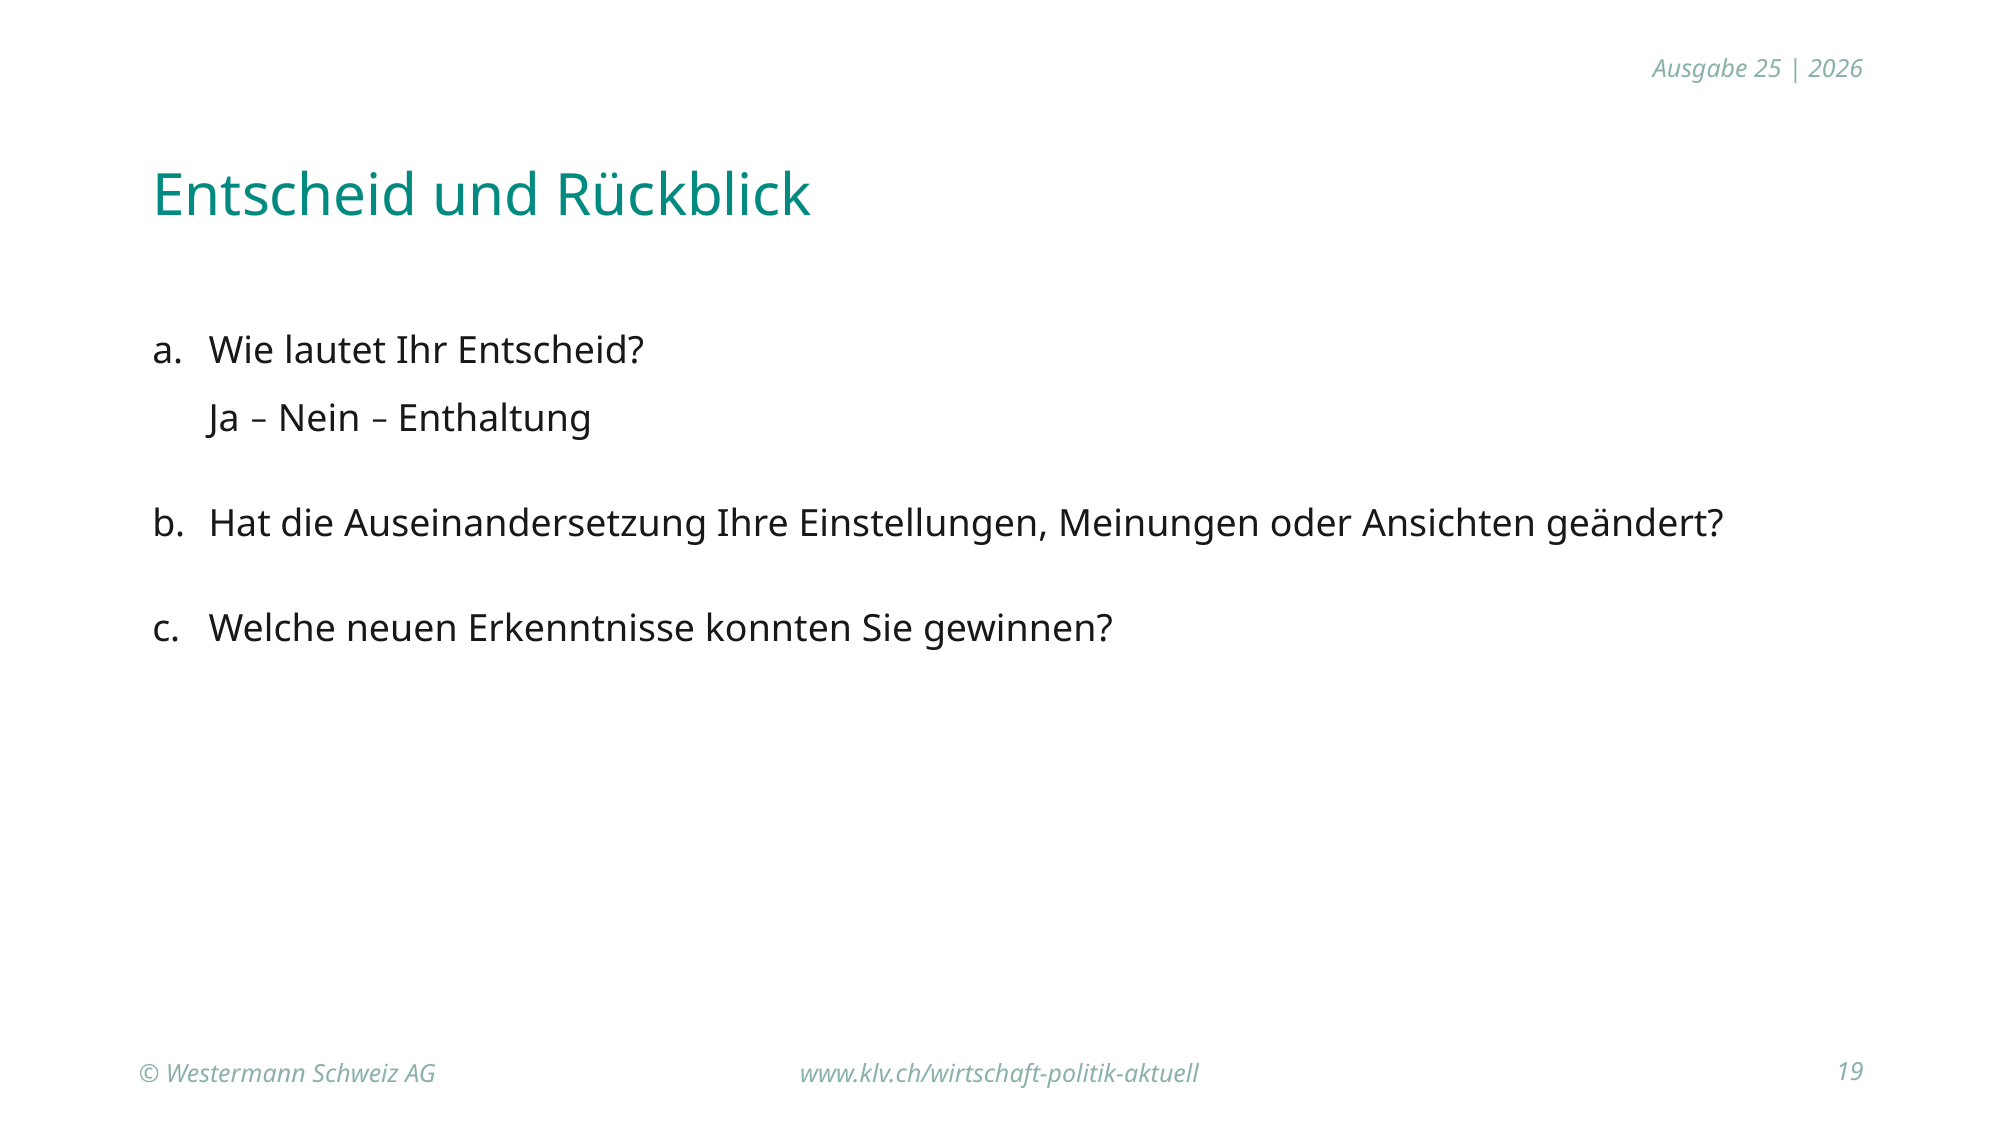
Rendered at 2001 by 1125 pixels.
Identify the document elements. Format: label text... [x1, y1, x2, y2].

text_box Wie lautet Ihr Entscheid? Ja – Nein – Enthaltung Hat die Auseinandersetzung Ihre Einstellungen, Meinungen oder Ansichten geändert? Welche neuen Erkenntnisse konnten Sie gewinnen? [137, 300, 1852, 657]
text_box Entscheid und Rückblick [137, 92, 1863, 300]
